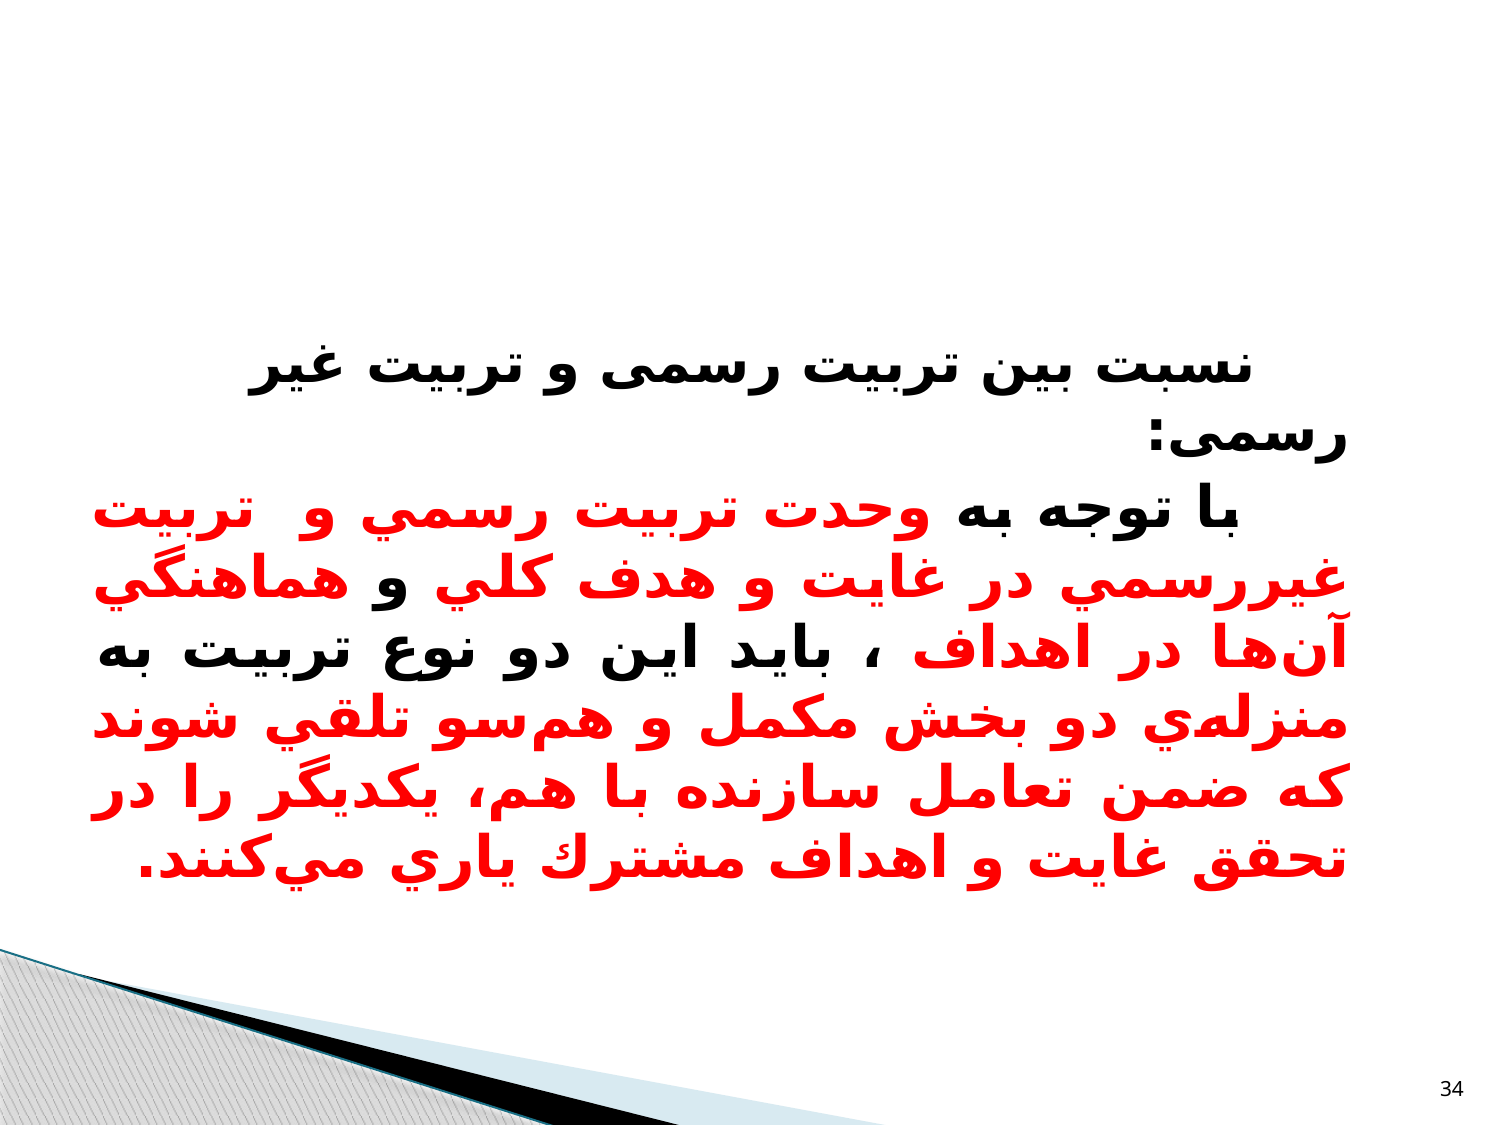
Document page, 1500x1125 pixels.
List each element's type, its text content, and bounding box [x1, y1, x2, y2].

slide_number 34 [1418, 1051, 1479, 1112]
list نسبت بین تربیت رسمی و تربیت غیر رسمی: با توجه به وحدت تربيت رسمي و تربيت غيررسمي در غايت و هدف كلي و هماهنگي آن‌ها در اهداف ، بايد اين دو نوع تربيت به منزله‌ي دو بخش مكمل و هم‌سو تلقي شوند كه ضمن تعامل سازنده با هم، يكديگر را در تحقق غايت و اهداف مشترك ياري مي‌كنند. [75, 243, 1425, 986]
